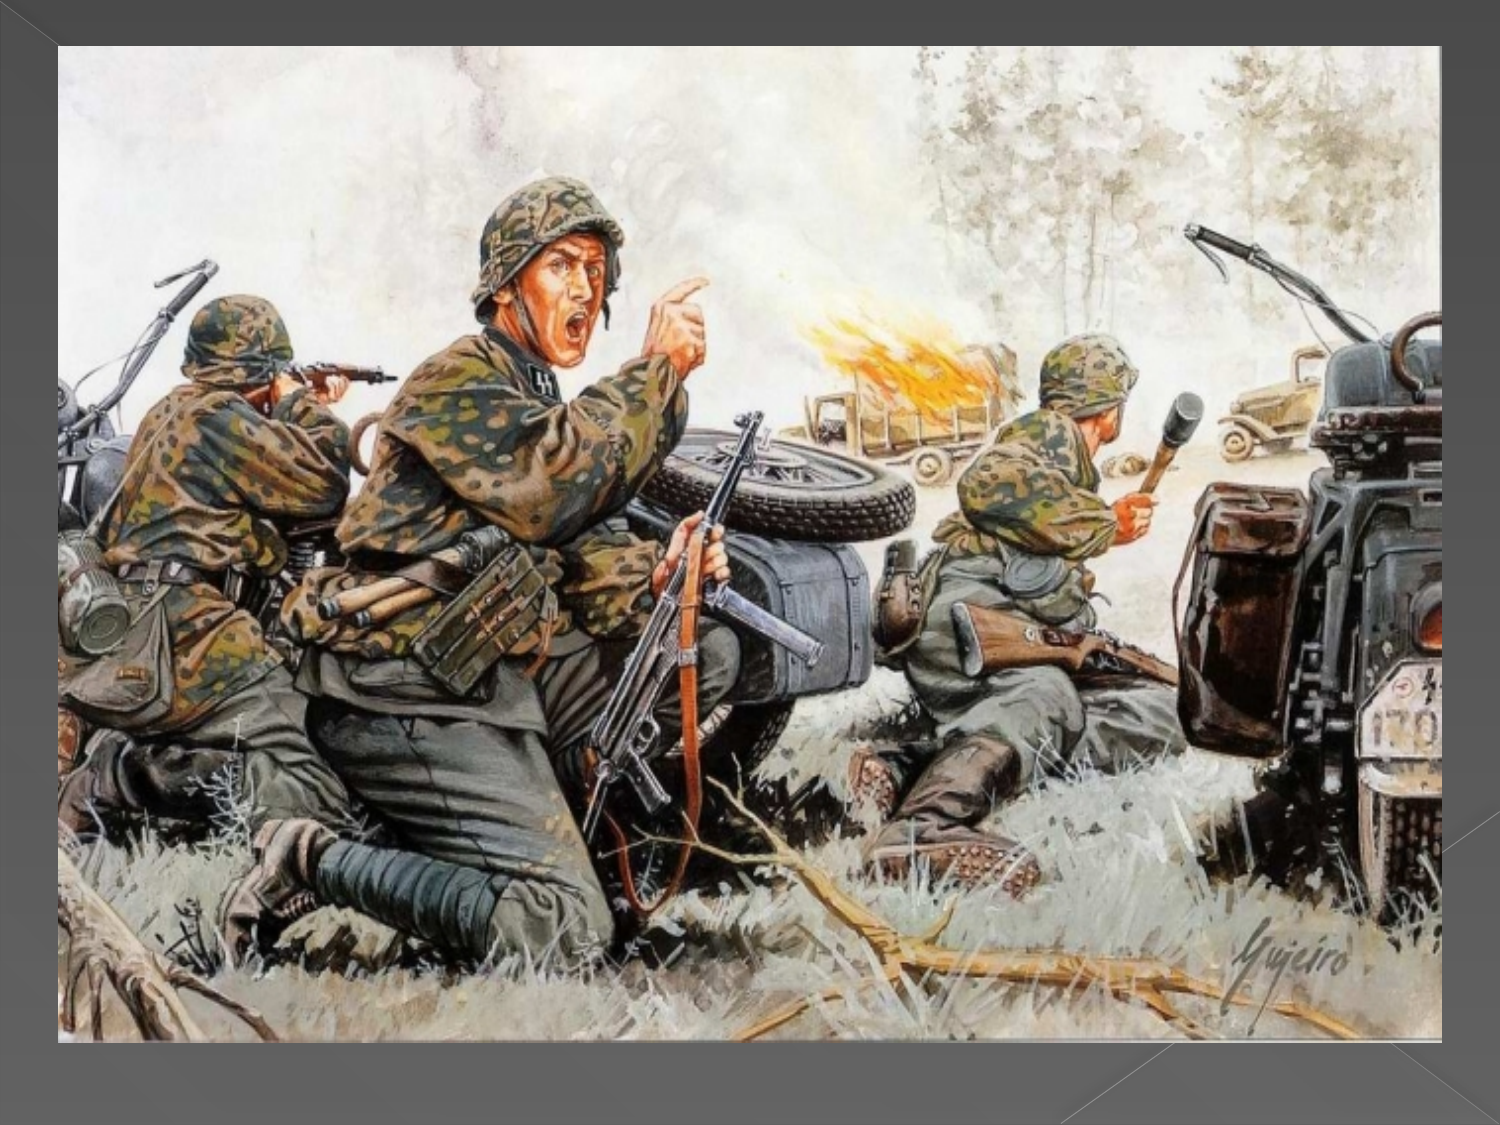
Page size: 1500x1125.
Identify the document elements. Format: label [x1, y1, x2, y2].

picture [58, 46, 1442, 1044]
